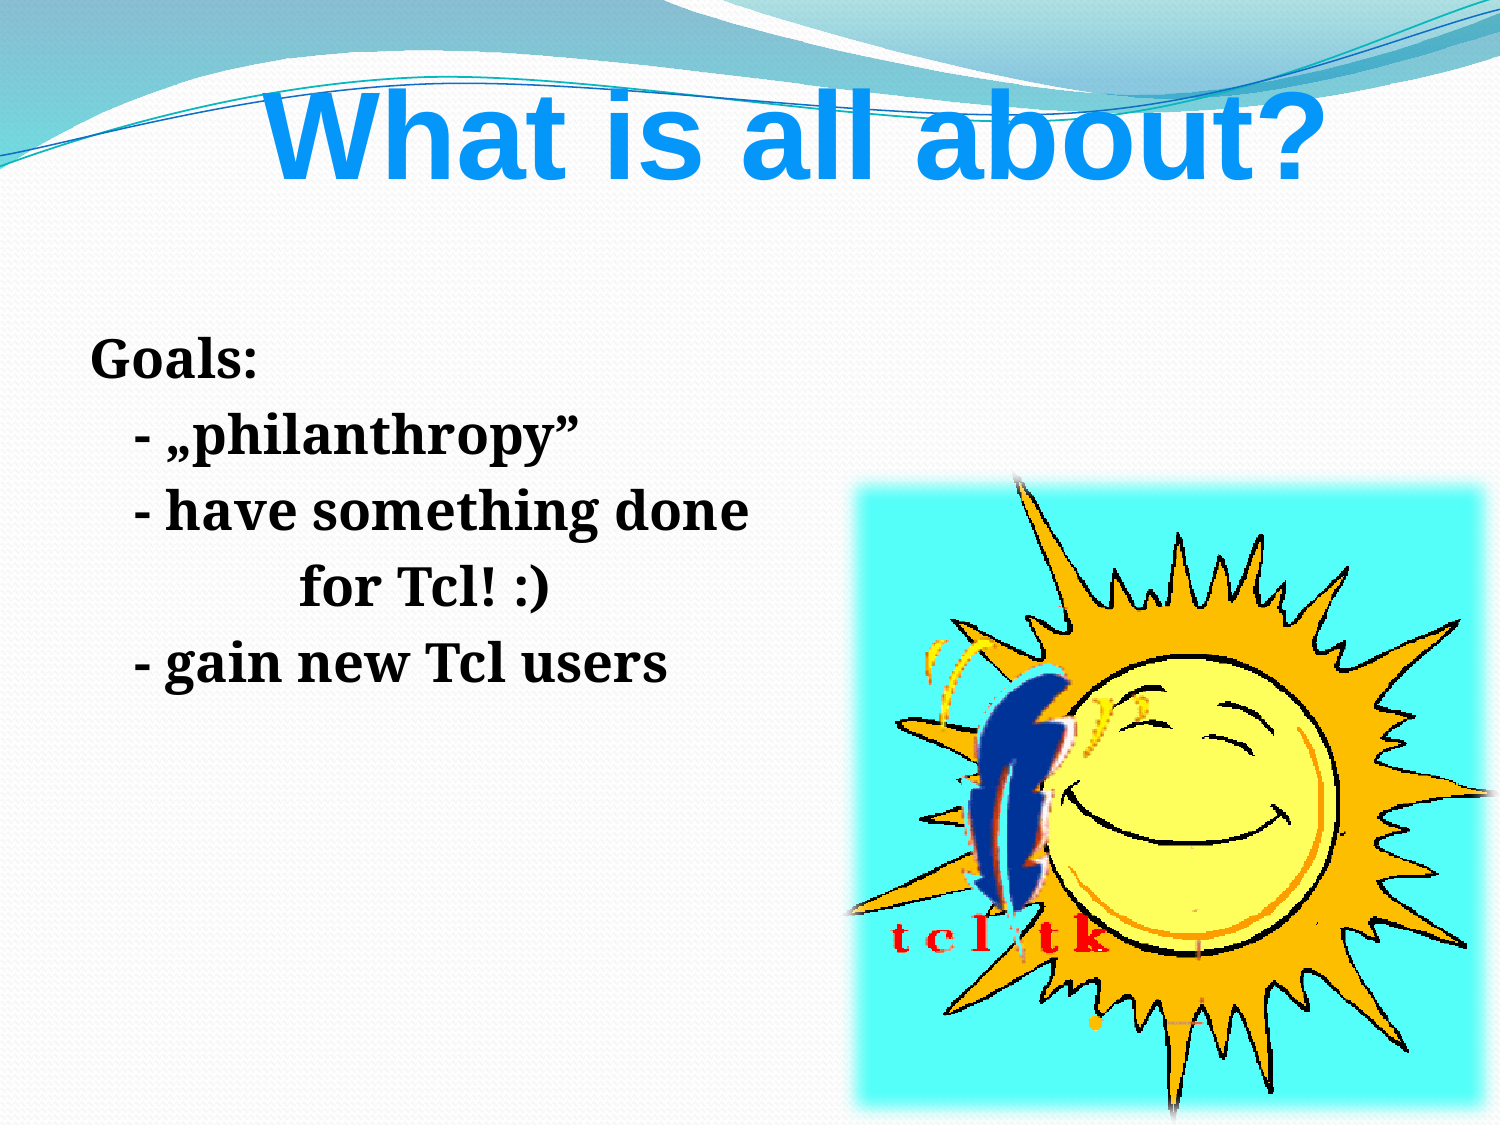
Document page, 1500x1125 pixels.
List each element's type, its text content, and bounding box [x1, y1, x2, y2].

list Goals: - „philanthropy” - have something done for Tcl! :) - gain new Tcl users [75, 317, 1425, 1038]
picture [838, 468, 1500, 1125]
text_box What is all about? [152, 46, 1442, 212]
